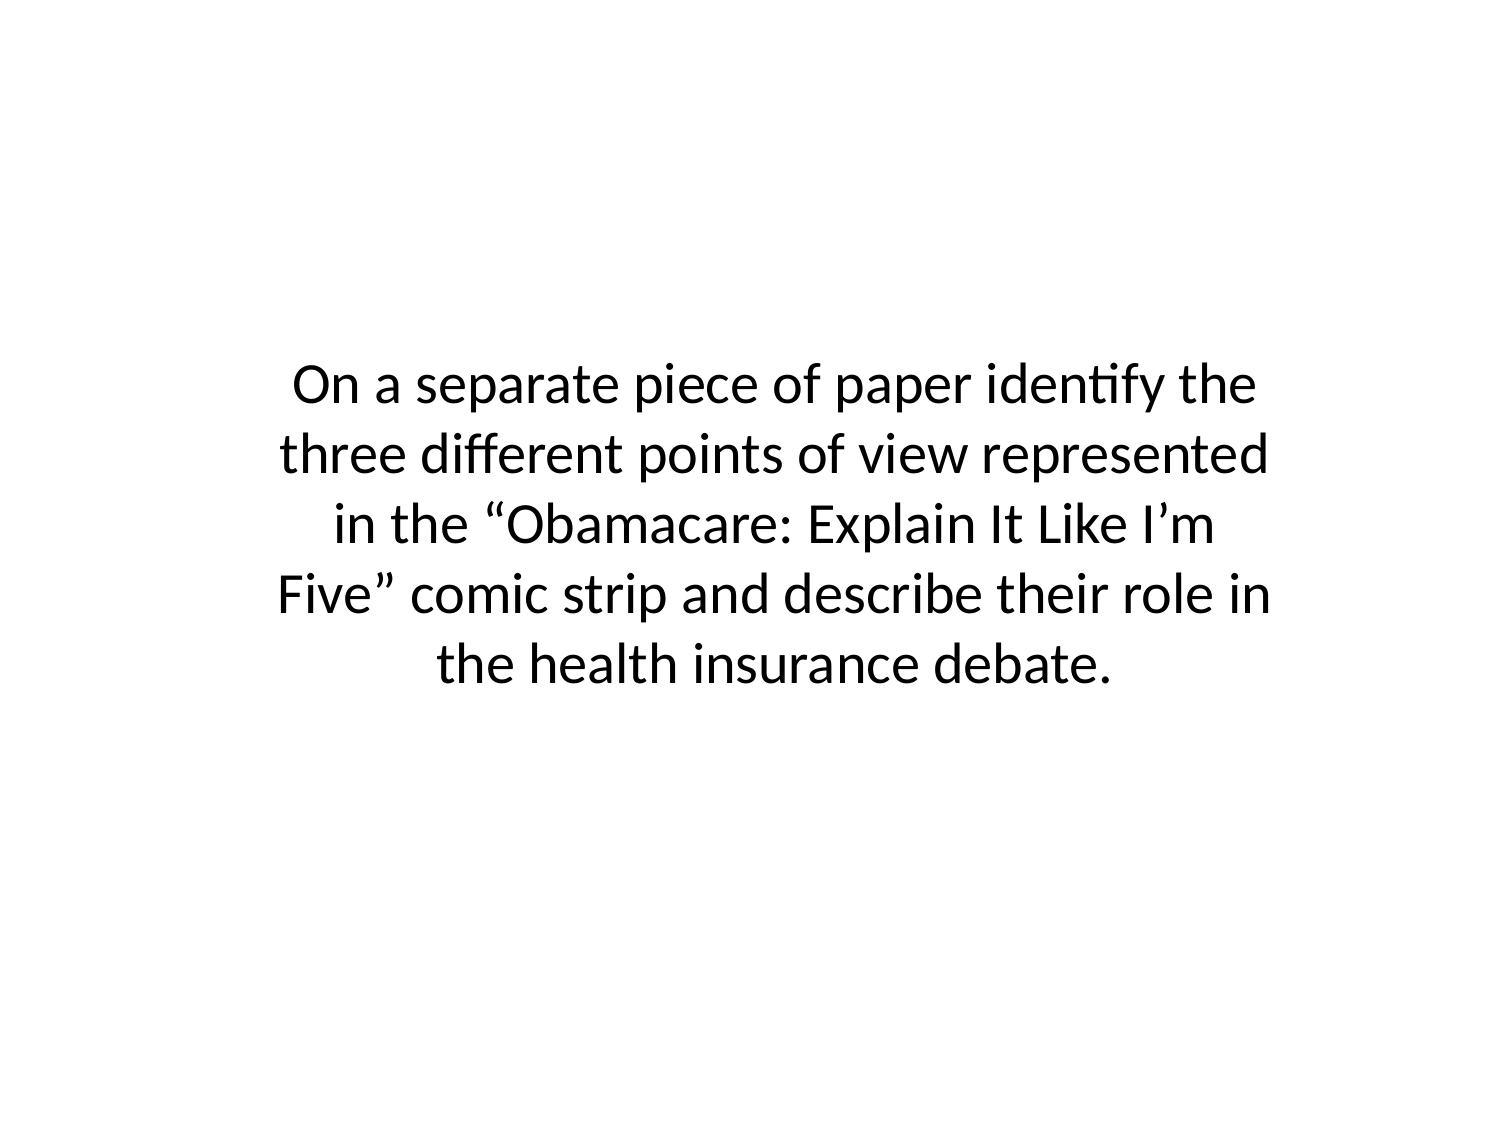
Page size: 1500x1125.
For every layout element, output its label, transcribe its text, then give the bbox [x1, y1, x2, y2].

text_box On a separate piece of paper identify the three different points of view represented in the “Obamacare: Explain It Like I’m Five” comic strip and describe their role in the health insurance debate. [262, 337, 1288, 703]
